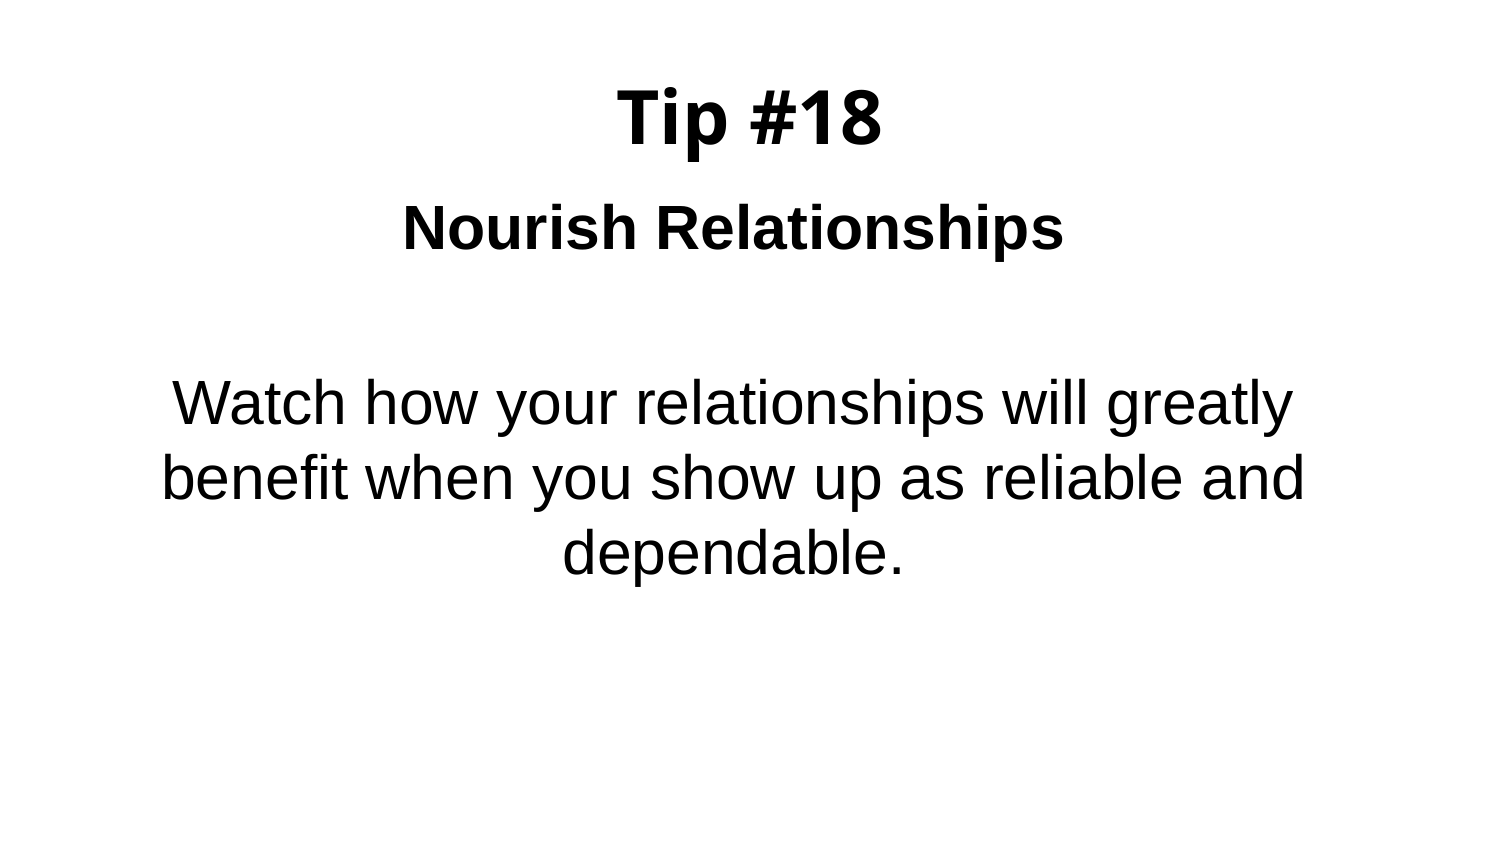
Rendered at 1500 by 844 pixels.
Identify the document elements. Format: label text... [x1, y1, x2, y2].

title Tip #18 [75, 33, 1425, 175]
list Nourish Relationships Watch how your relationships will greatly benefit when you show up as reliable and dependable. [59, 84, 1410, 758]
